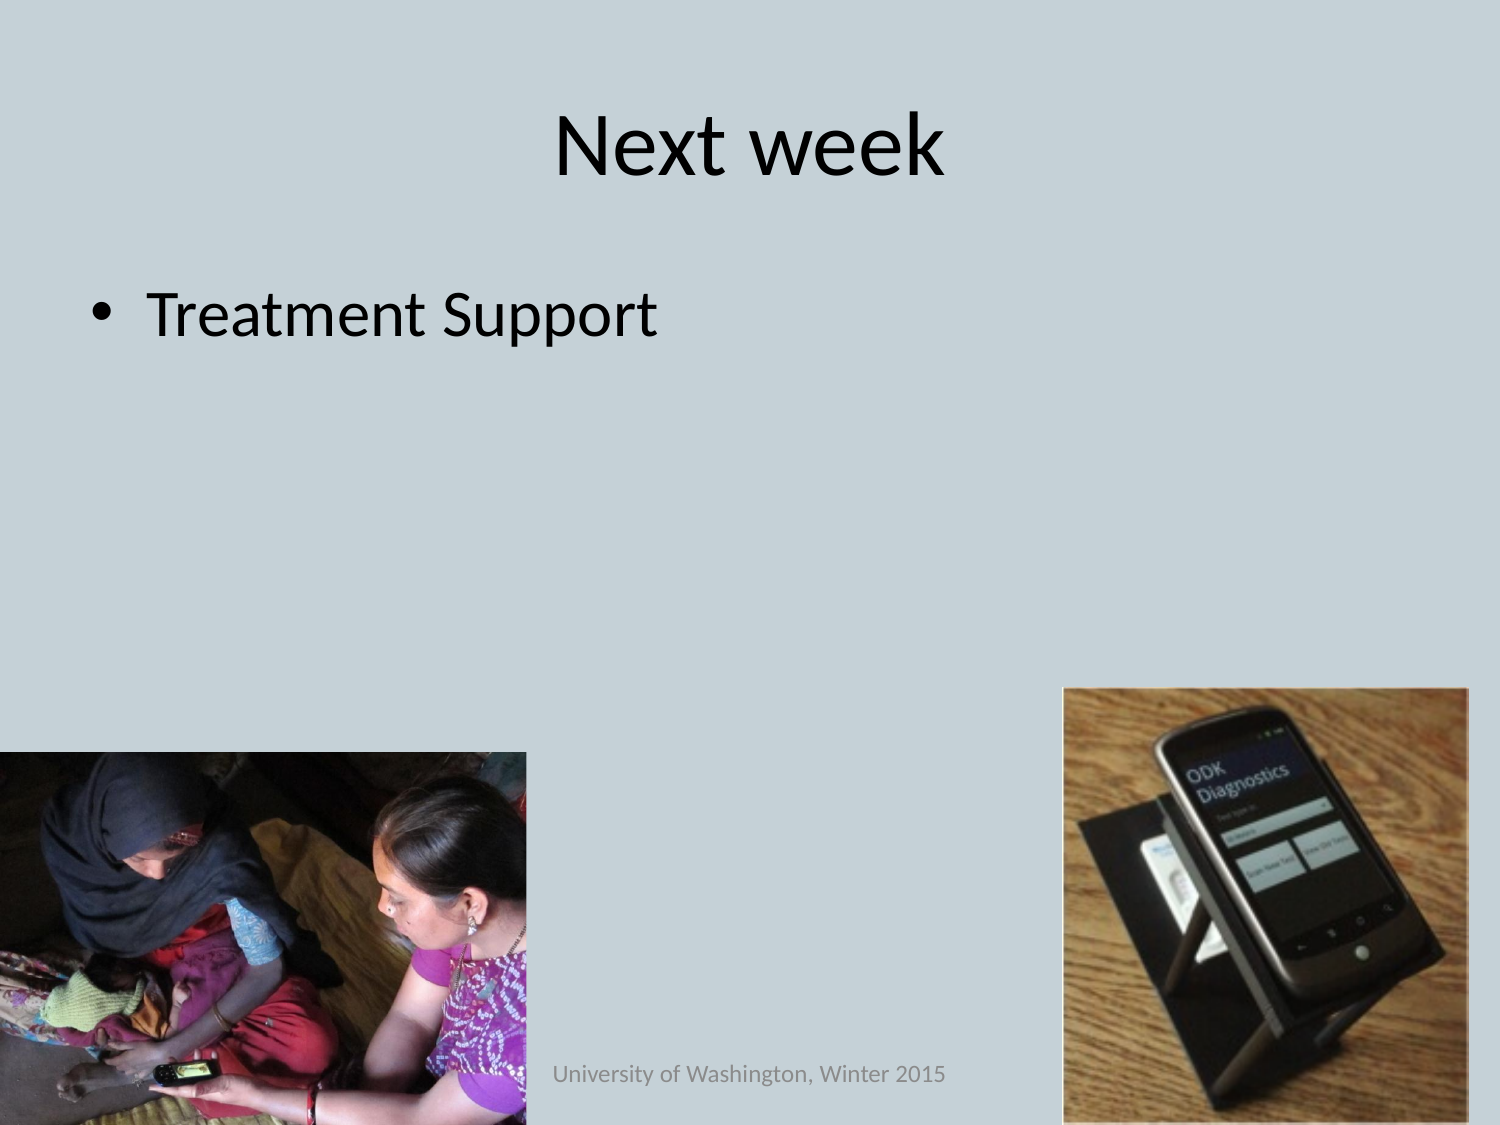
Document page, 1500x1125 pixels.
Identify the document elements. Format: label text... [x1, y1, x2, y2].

list Treatment Support [75, 262, 1425, 1005]
picture [1062, 687, 1469, 1125]
title Next week [75, 45, 1425, 233]
picture [0, 752, 527, 1125]
footer University of Washington, Winter 2015 [530, 1042, 988, 1103]
